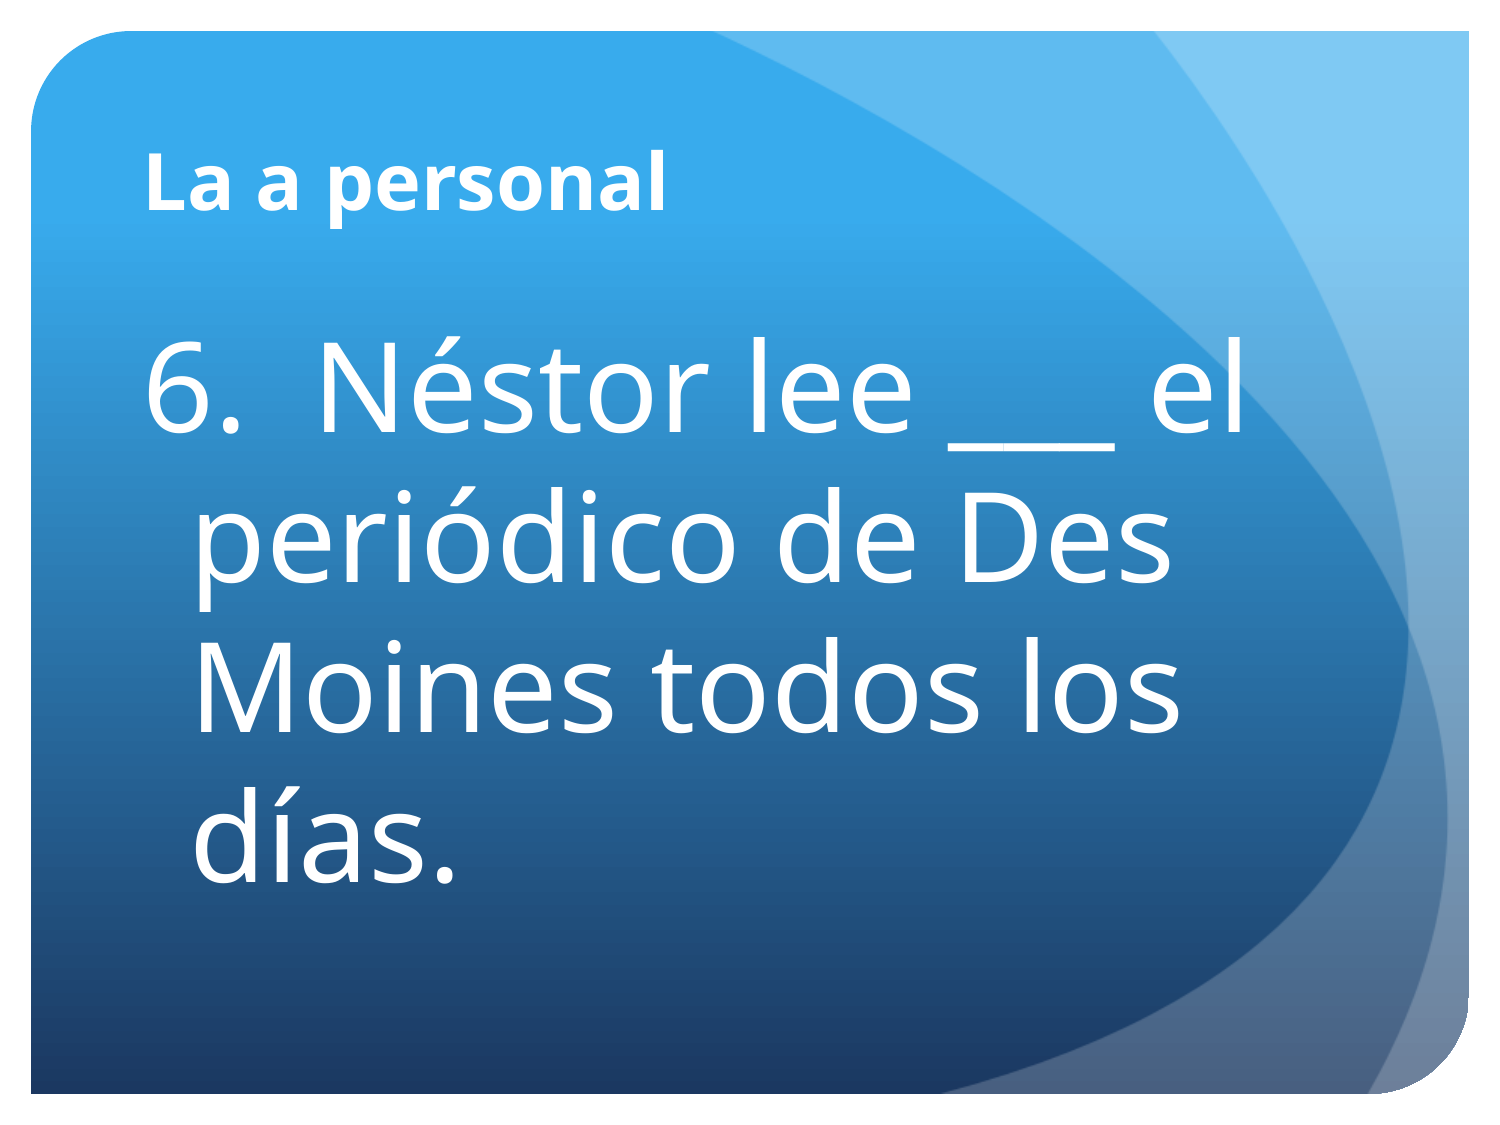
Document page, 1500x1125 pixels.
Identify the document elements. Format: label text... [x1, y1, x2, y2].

list 6. Néstor lee ___ el periódico de Des Moines todos los días. [127, 299, 1372, 991]
title La a personal [127, 62, 1372, 234]
picture [24, 30, 1473, 1094]
